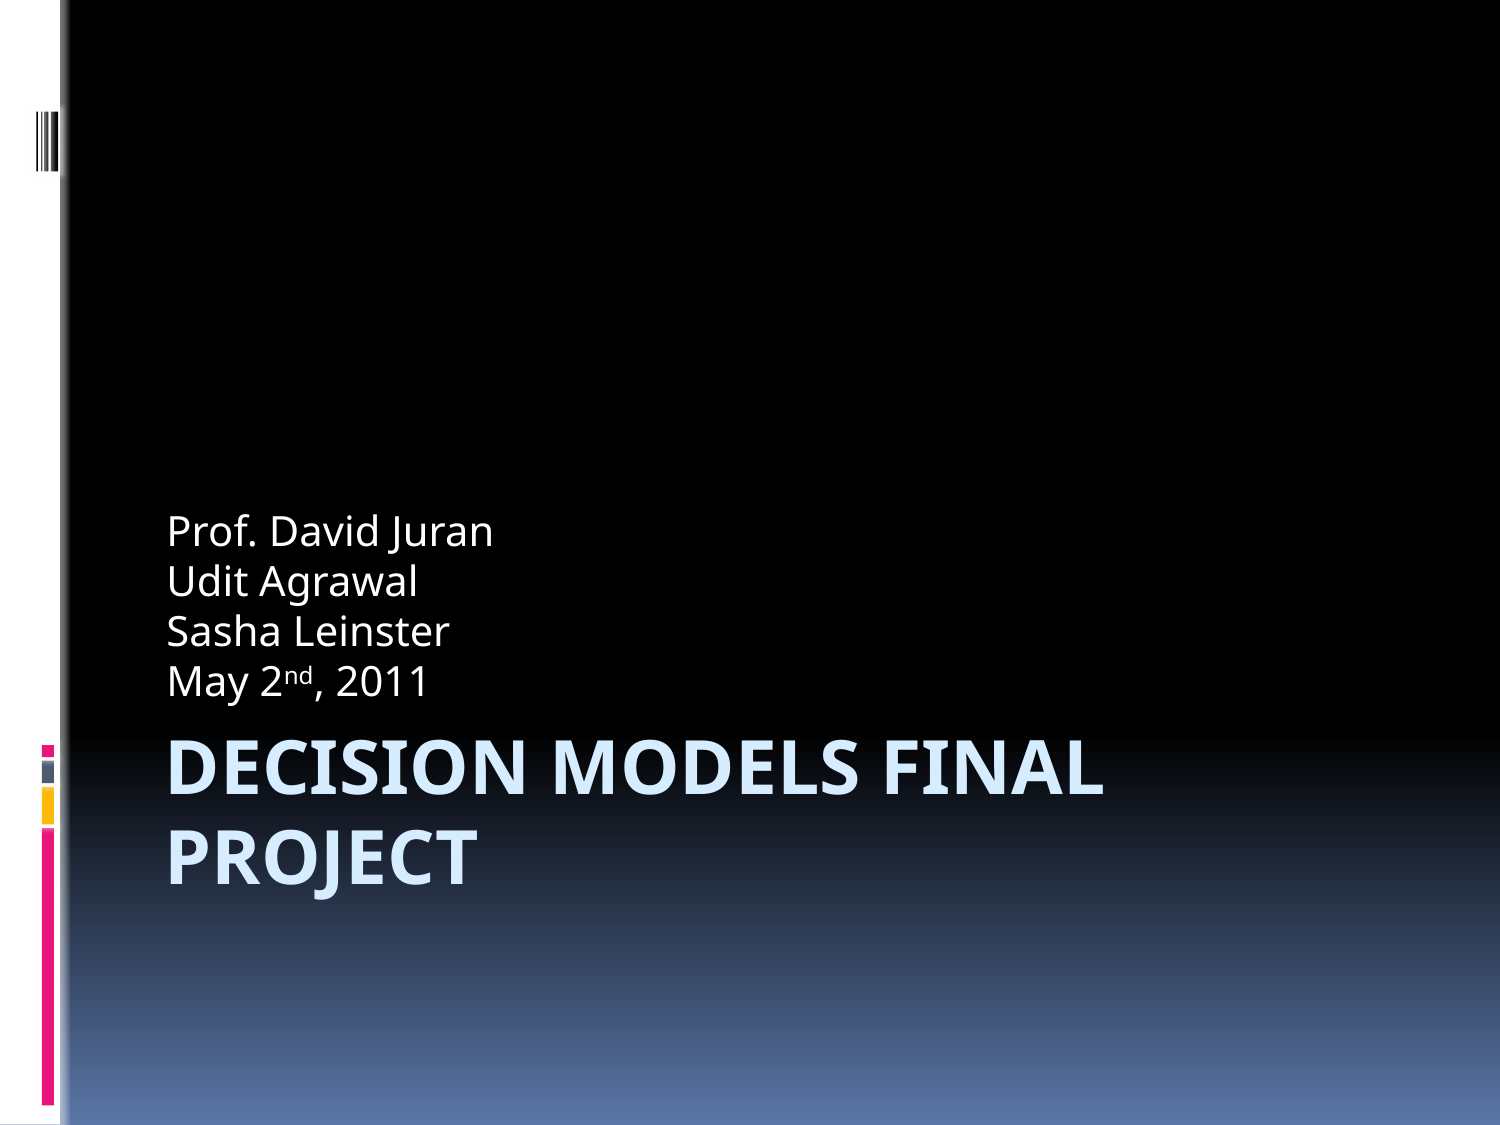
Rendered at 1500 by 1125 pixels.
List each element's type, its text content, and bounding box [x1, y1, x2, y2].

subtitle Prof. David Juran Udit Agrawal Sasha Leinster May 2nd, 2011 [150, 464, 1425, 713]
title Decision Models Final Project [150, 713, 1425, 1037]
